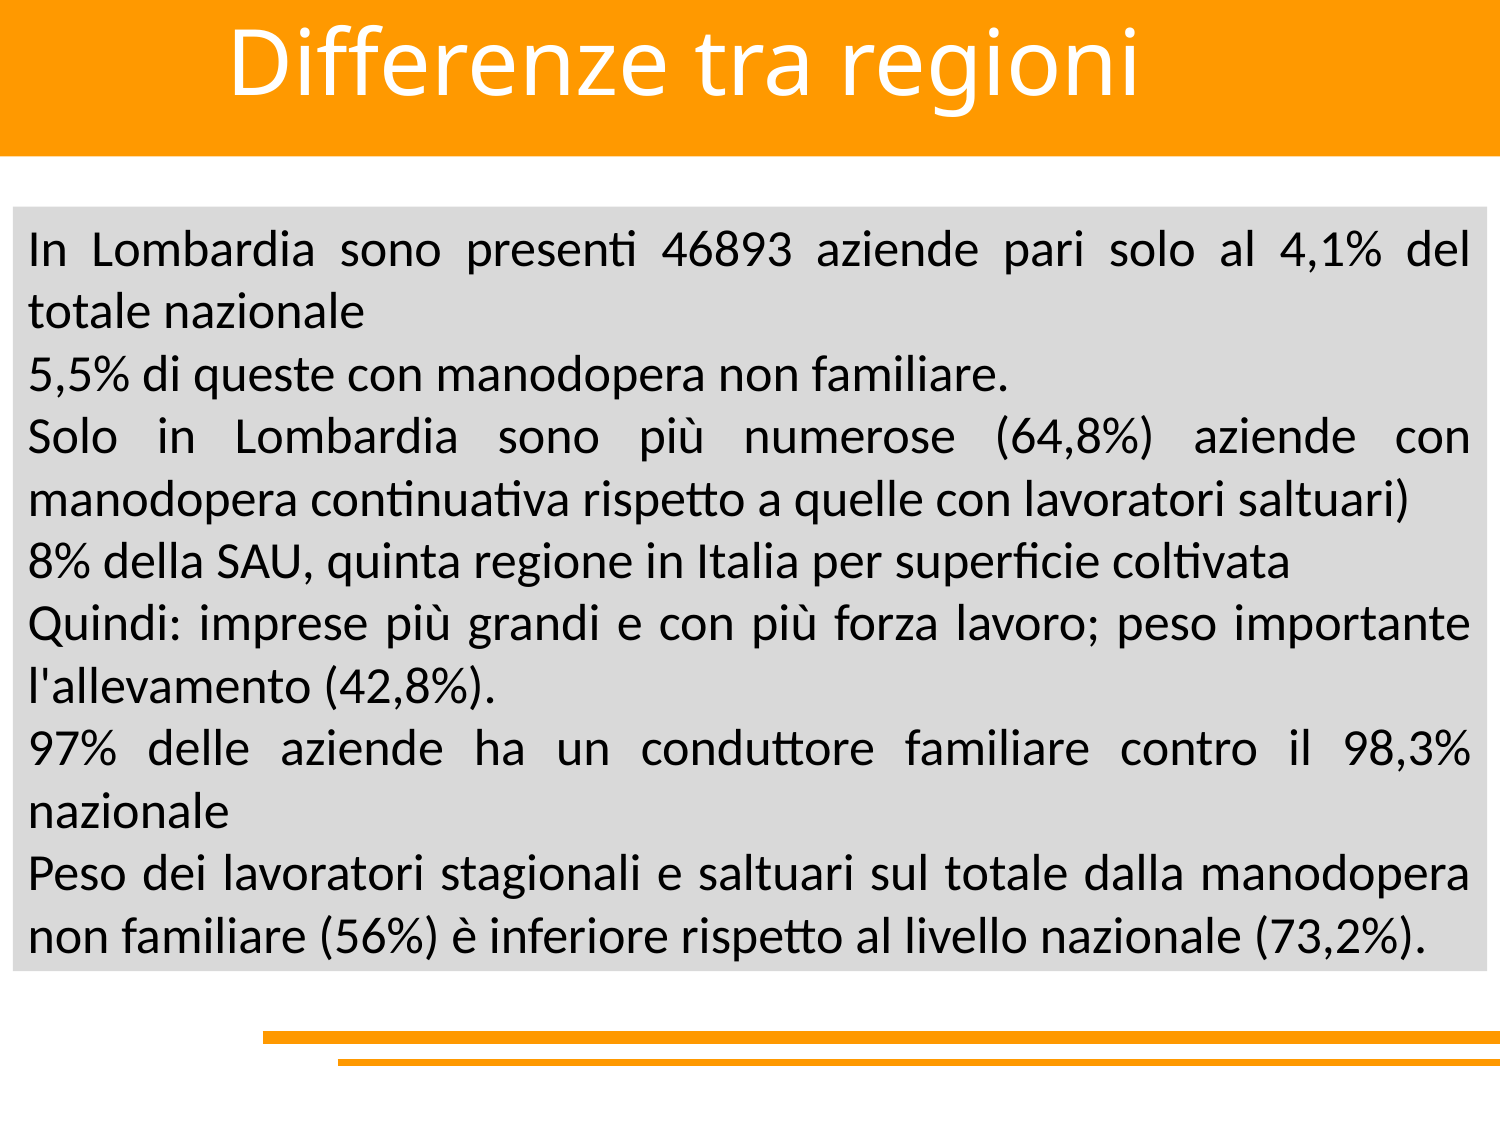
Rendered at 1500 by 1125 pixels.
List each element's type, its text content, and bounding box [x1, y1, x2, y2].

text_box Differenze tra regioni [12, 1, 1355, 114]
text_box In Lombardia sono presenti 46893 aziende pari solo al 4,1% del totale nazionale 5,5% di queste con manodopera non familiare. Solo in Lombardia sono più numerose (64,8%) aziende con manodopera continuativa rispetto a quelle con lavoratori saltuari) 8% della SAU, quinta regione in Italia per superficie coltivata Quindi: imprese più grandi e con più forza lavoro; peso importante l'allevamento (42,8%). 97% delle aziende ha un conduttore familiare contro il 98,3% nazionale Peso dei lavoratori stagionali e saltuari sul totale dalla manodopera non familiare (56%) è inferiore rispetto al livello nazionale (73,2%). [12, 206, 1488, 972]
text_box [0, 0, 1500, 157]
